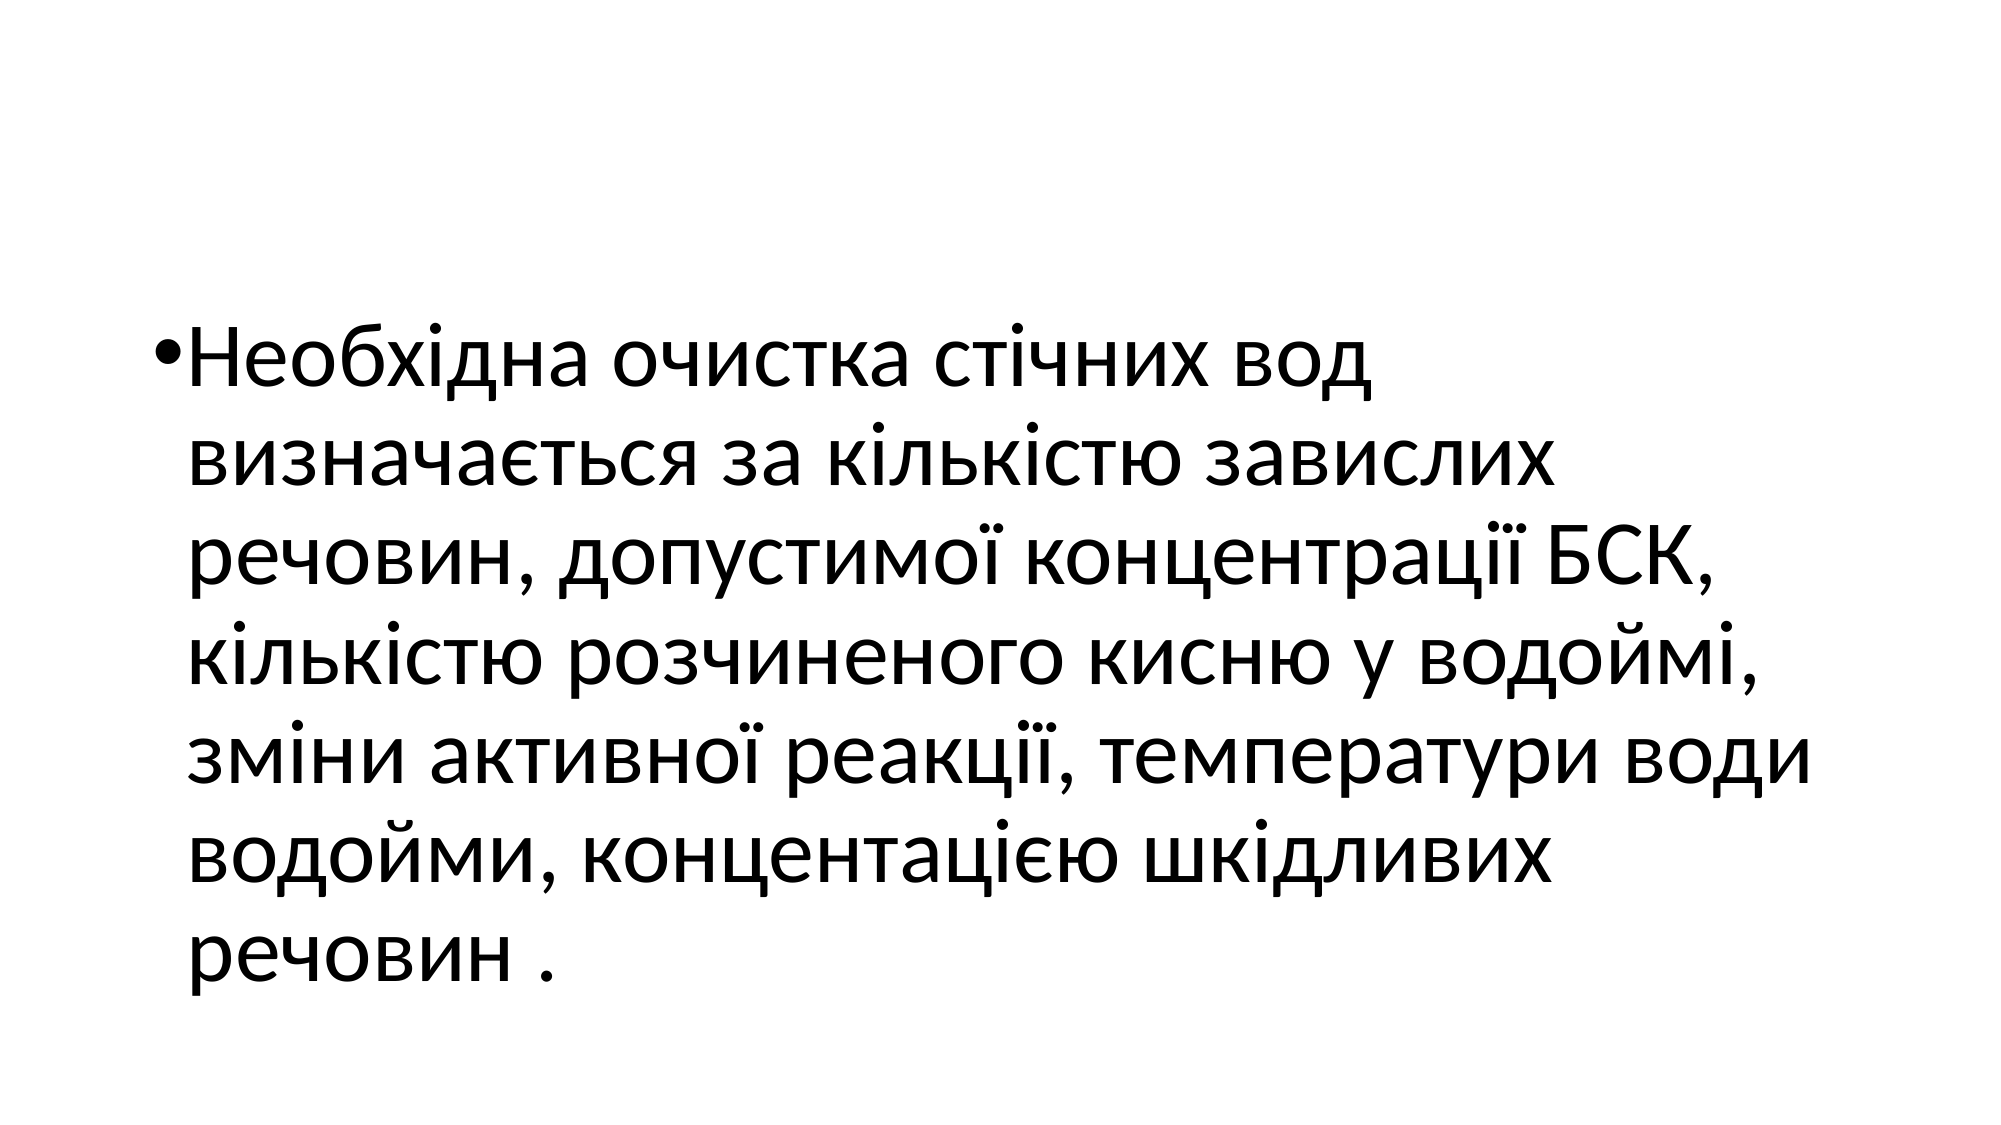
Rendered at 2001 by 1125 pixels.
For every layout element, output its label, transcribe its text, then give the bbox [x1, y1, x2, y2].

list Необхідна очистка стічних вод визначається за кількістю завислих речовин, допустимої концентрації БСК, кількістю розчиненого кисню у водоймі, зміни активної реакції, температури води водойми, концентацією шкідливих речовин . [137, 299, 1863, 1014]
